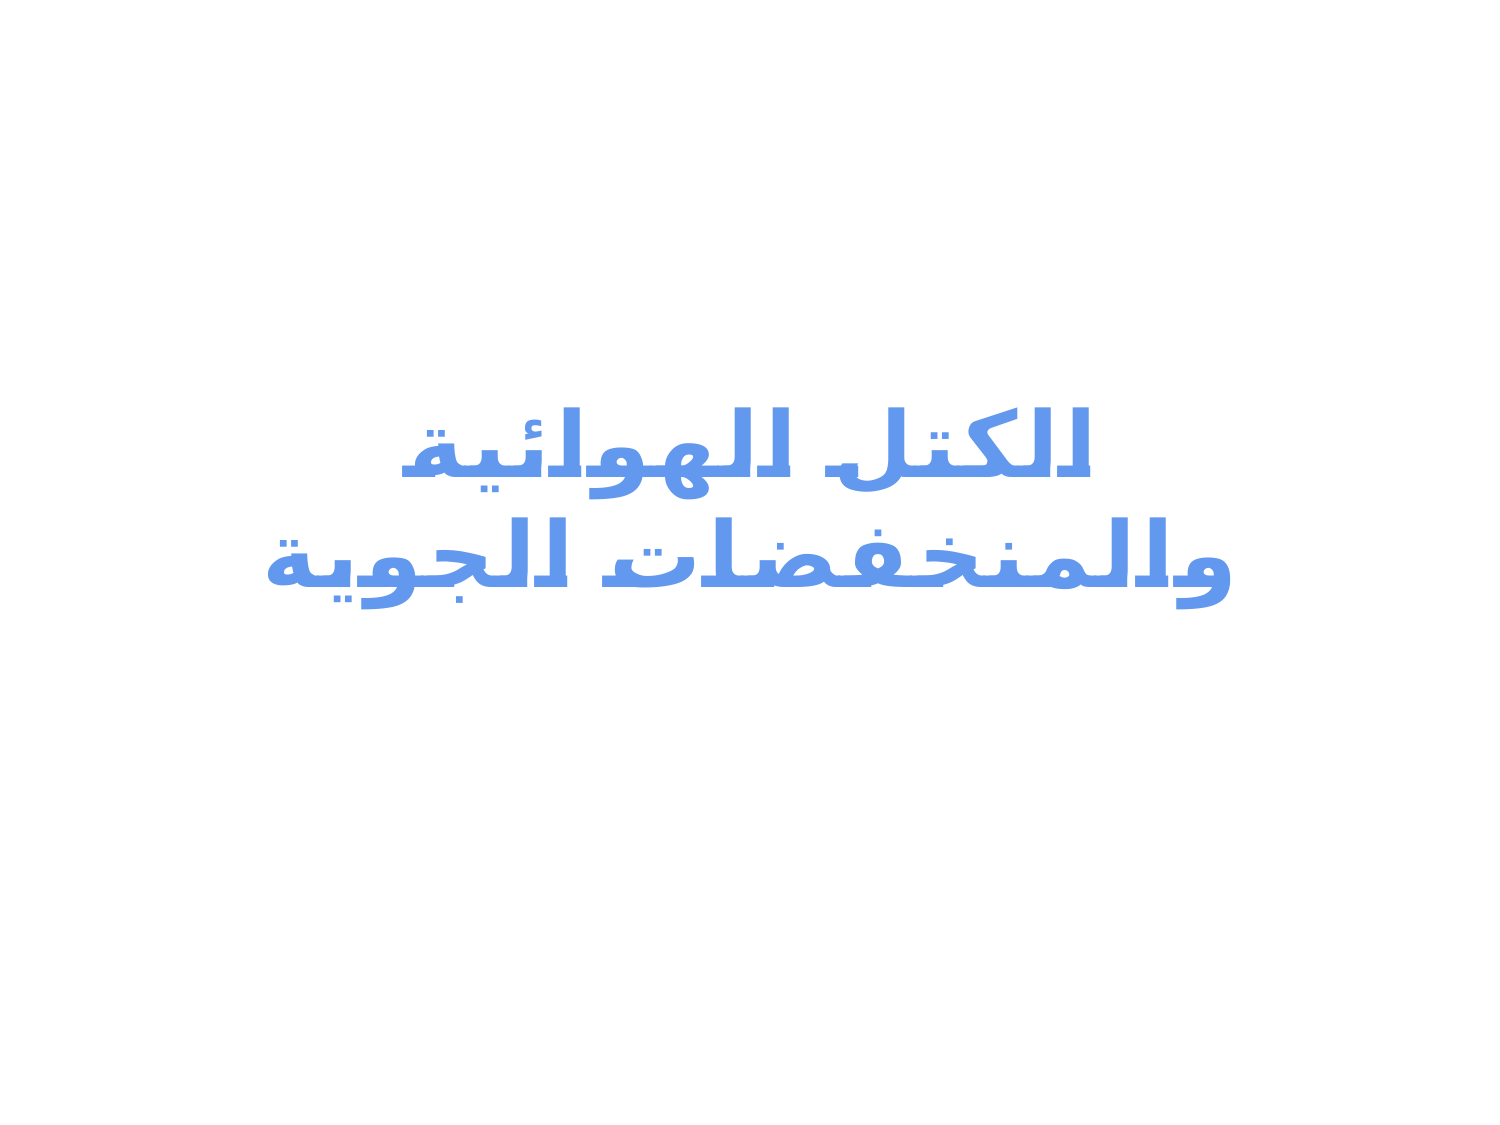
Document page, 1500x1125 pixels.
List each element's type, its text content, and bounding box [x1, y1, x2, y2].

title الكتل الهوائية والمنخفضات الجوية [112, 375, 1388, 617]
